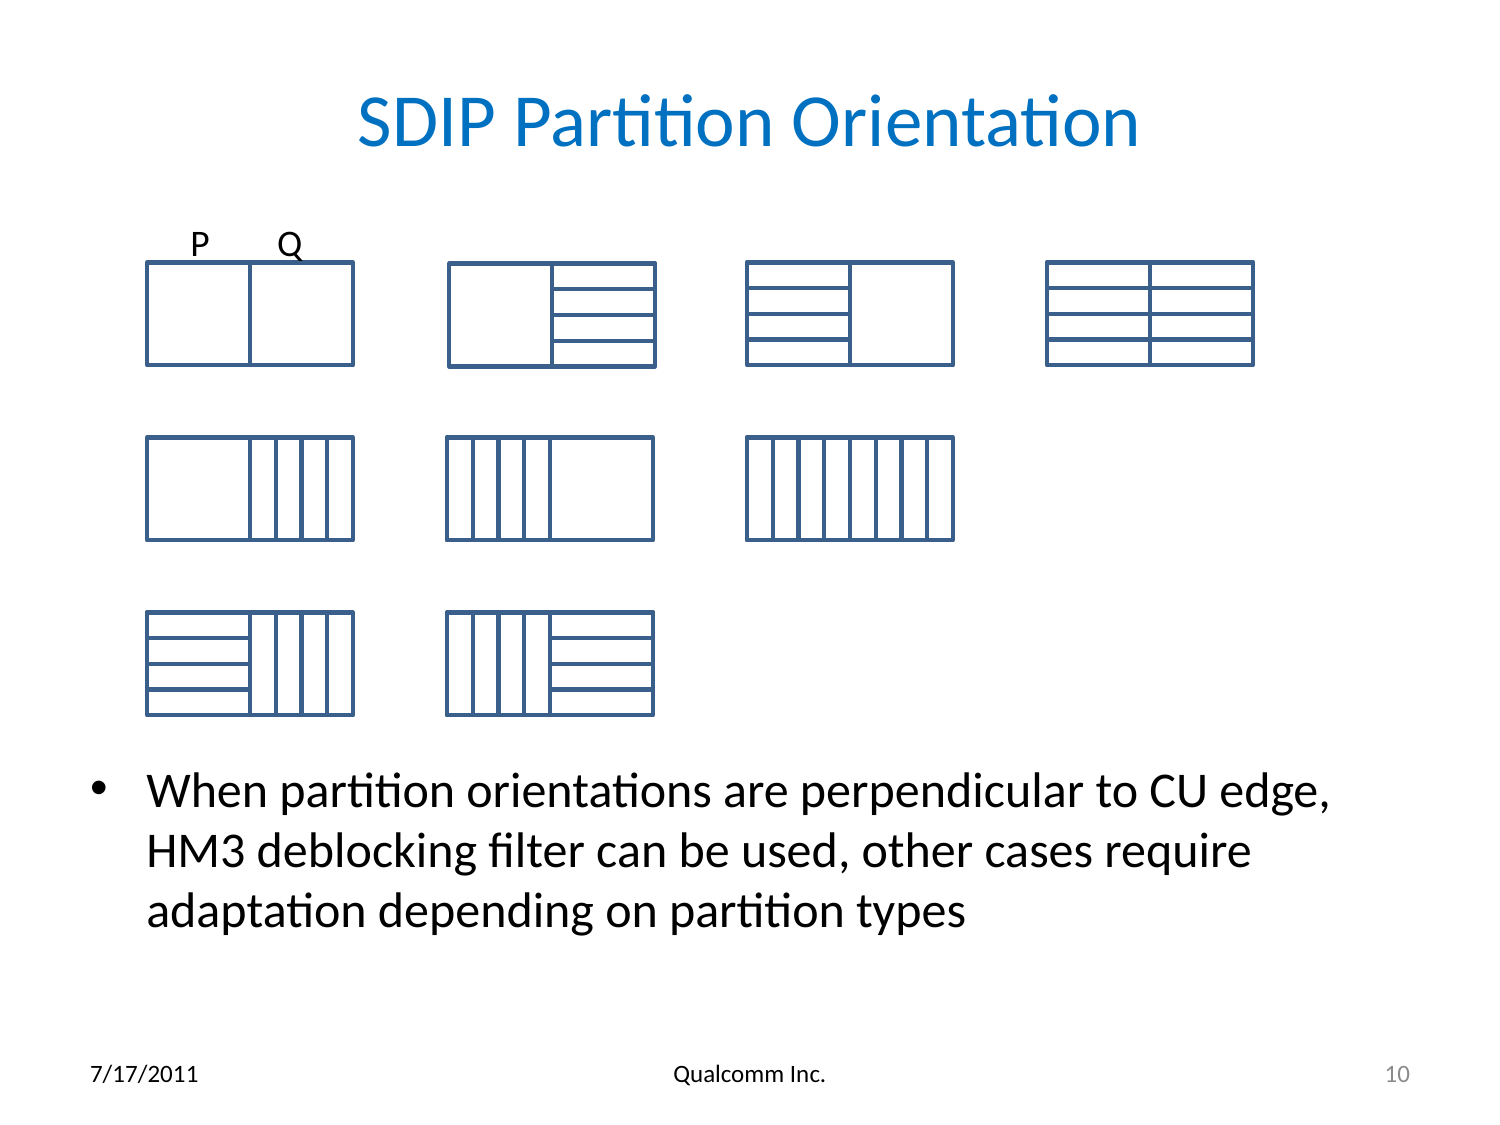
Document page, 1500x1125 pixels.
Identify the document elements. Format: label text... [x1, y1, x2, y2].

text_box [1148, 312, 1255, 342]
text_box [548, 435, 655, 542]
text_box [145, 662, 248, 692]
text_box [899, 435, 929, 542]
text_box [445, 610, 471, 717]
text_box [771, 435, 796, 542]
text_box [796, 435, 826, 542]
text_box [145, 636, 248, 662]
text_box [145, 260, 248, 367]
text_box [548, 662, 655, 692]
text_box Q [262, 211, 318, 272]
text_box [496, 435, 526, 542]
text_box [874, 435, 899, 542]
text_box [745, 286, 852, 312]
title SDIP Partition Orientation [75, 45, 1425, 188]
text_box [145, 692, 248, 717]
text_box [548, 610, 655, 637]
text_box P [175, 211, 225, 272]
list When partition orientations are perpendicular to CU edge, HM3 deblocking filter can be used, other cases require adaptation depending on partition types [75, 750, 1425, 1005]
text_box [929, 435, 955, 542]
slide_number 10 [1074, 1042, 1425, 1103]
text_box [299, 610, 329, 717]
footer Qualcomm Inc. [512, 1042, 988, 1103]
text_box [745, 312, 852, 342]
text_box [1045, 342, 1148, 367]
text_box [1148, 286, 1255, 312]
text_box [1045, 312, 1148, 342]
text_box [471, 610, 496, 717]
text_box [248, 260, 355, 367]
text_box [745, 342, 848, 367]
text_box [550, 343, 657, 369]
text_box [445, 435, 471, 542]
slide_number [75, 1042, 425, 1103]
text_box [274, 610, 299, 717]
text_box [848, 435, 874, 542]
text_box [1148, 260, 1255, 287]
text_box [145, 435, 248, 542]
text_box [550, 313, 657, 343]
text_box [550, 261, 657, 287]
text_box [447, 261, 550, 369]
text_box [329, 610, 355, 717]
text_box [471, 435, 496, 542]
text_box [329, 435, 355, 542]
text_box [274, 435, 299, 542]
text_box [526, 435, 548, 542]
text_box [1148, 342, 1255, 367]
text_box [299, 435, 329, 542]
text_box [745, 435, 771, 542]
text_box [848, 260, 955, 367]
text_box [550, 287, 657, 313]
text_box [548, 636, 655, 662]
text_box [745, 260, 852, 286]
text_box [145, 610, 248, 636]
text_box [496, 610, 526, 717]
text_box [548, 692, 655, 717]
text_box [526, 610, 548, 717]
text_box [1045, 260, 1148, 286]
text_box [1045, 286, 1148, 312]
text_box [826, 435, 848, 542]
text_box [248, 435, 274, 542]
text_box [248, 610, 274, 717]
